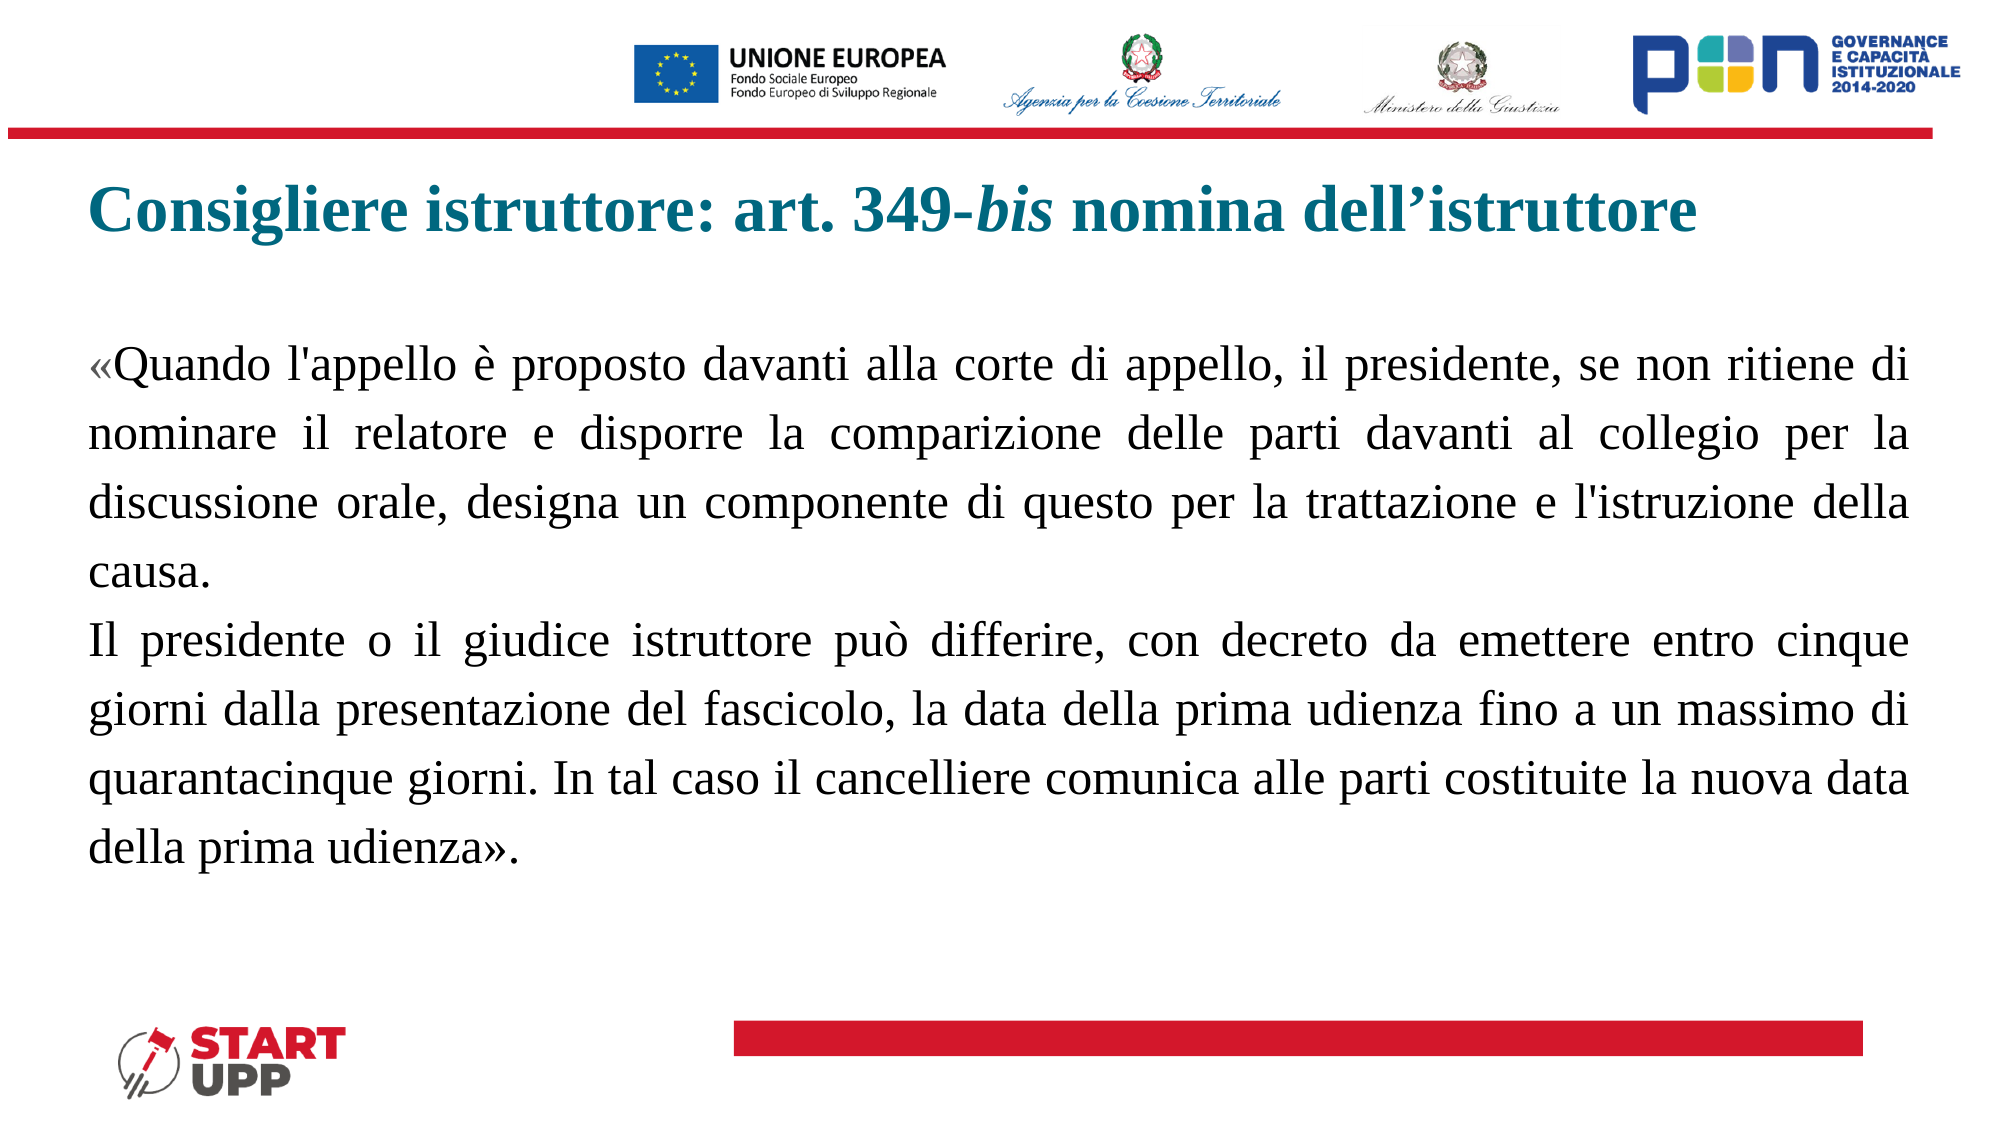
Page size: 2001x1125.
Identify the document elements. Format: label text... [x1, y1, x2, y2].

picture [114, 1019, 351, 1103]
picture [612, 24, 1972, 119]
list «Quando l'appello è proposto davanti alla corte di appello, il presidente, se non ritiene di nominare il relatore e disporre la comparizione delle parti davanti al collegio per la discussione orale, designa un componente di questo per la trattazione e l'istruzione della causa. Il presidente o il giudice istruttore può differire, con decreto da emettere entro cinque giorni dalla presentazione del fascicolo, la data della prima udienza fino a un massimo di quarantacinque giorni. In tal caso il cancelliere comunica alle parti costituite la nuova data della prima udienza». [67, 301, 1933, 1000]
title Consigliere istruttore: art. 349-bis nomina dell’istruttore [67, 144, 1932, 271]
